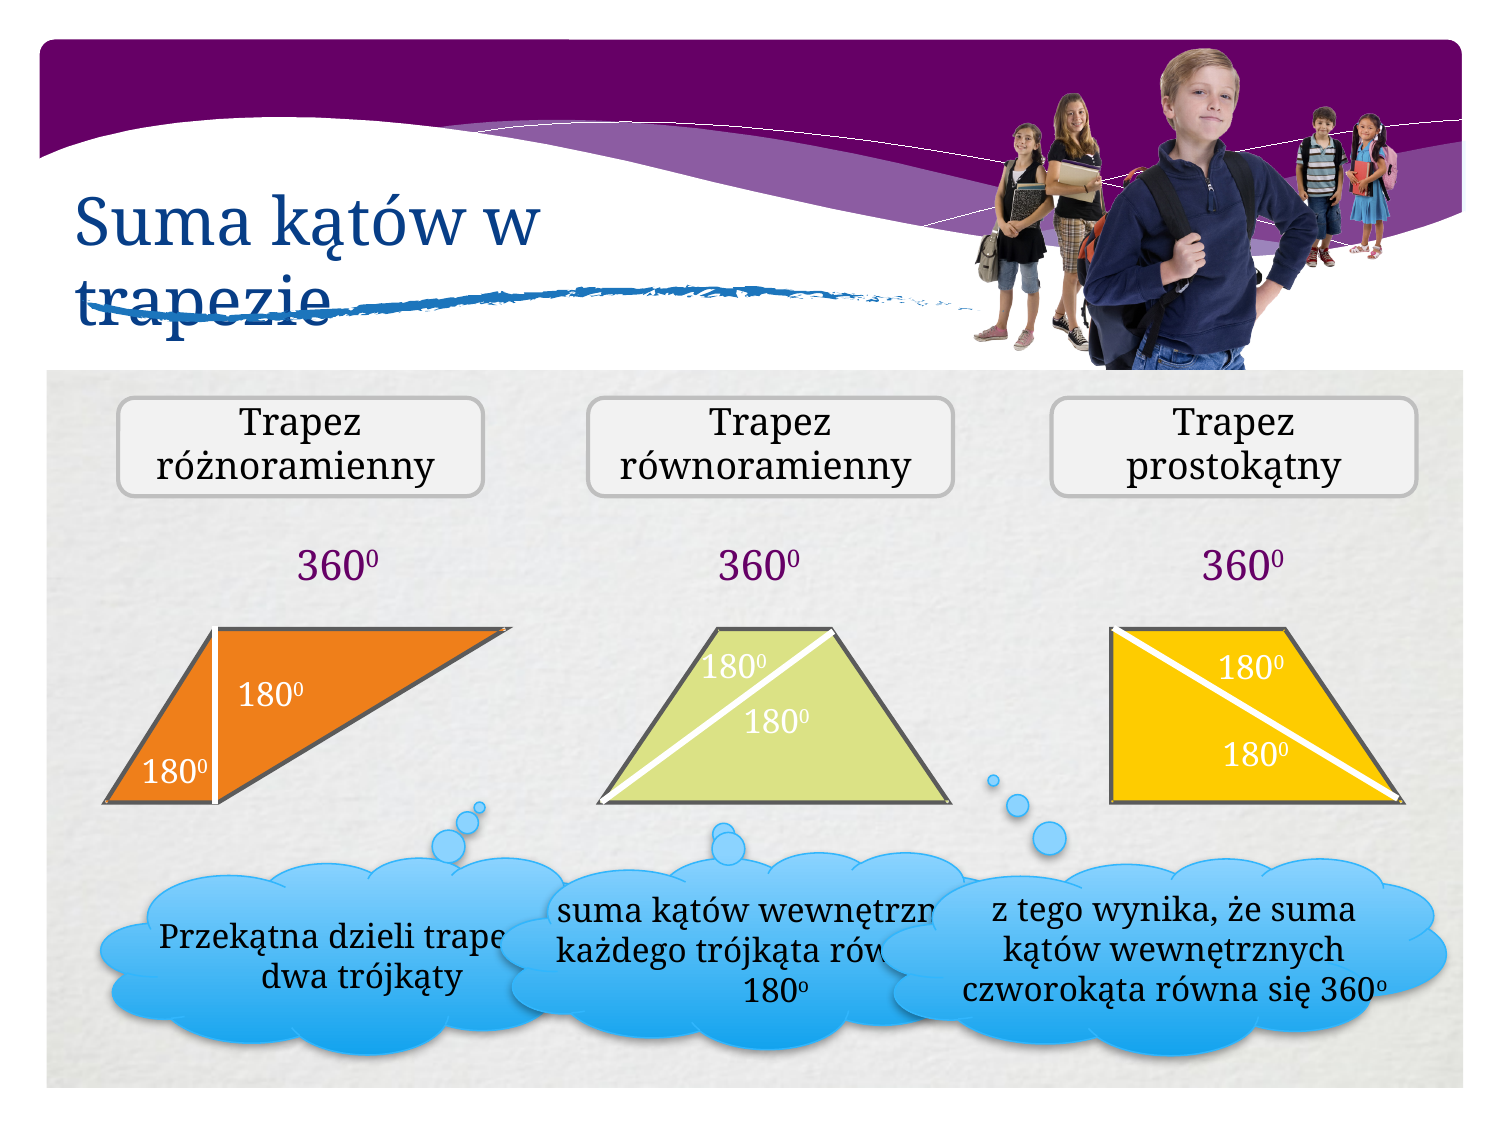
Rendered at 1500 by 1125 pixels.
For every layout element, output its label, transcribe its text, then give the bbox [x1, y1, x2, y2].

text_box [1399, 626, 1407, 805]
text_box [117, 389, 1417, 497]
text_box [100, 626, 214, 805]
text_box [1113, 627, 1398, 799]
picture [46, 21, 1464, 1125]
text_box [601, 630, 834, 803]
text_box Suma kątów w trapezie [59, 171, 818, 298]
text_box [216, 626, 1112, 805]
